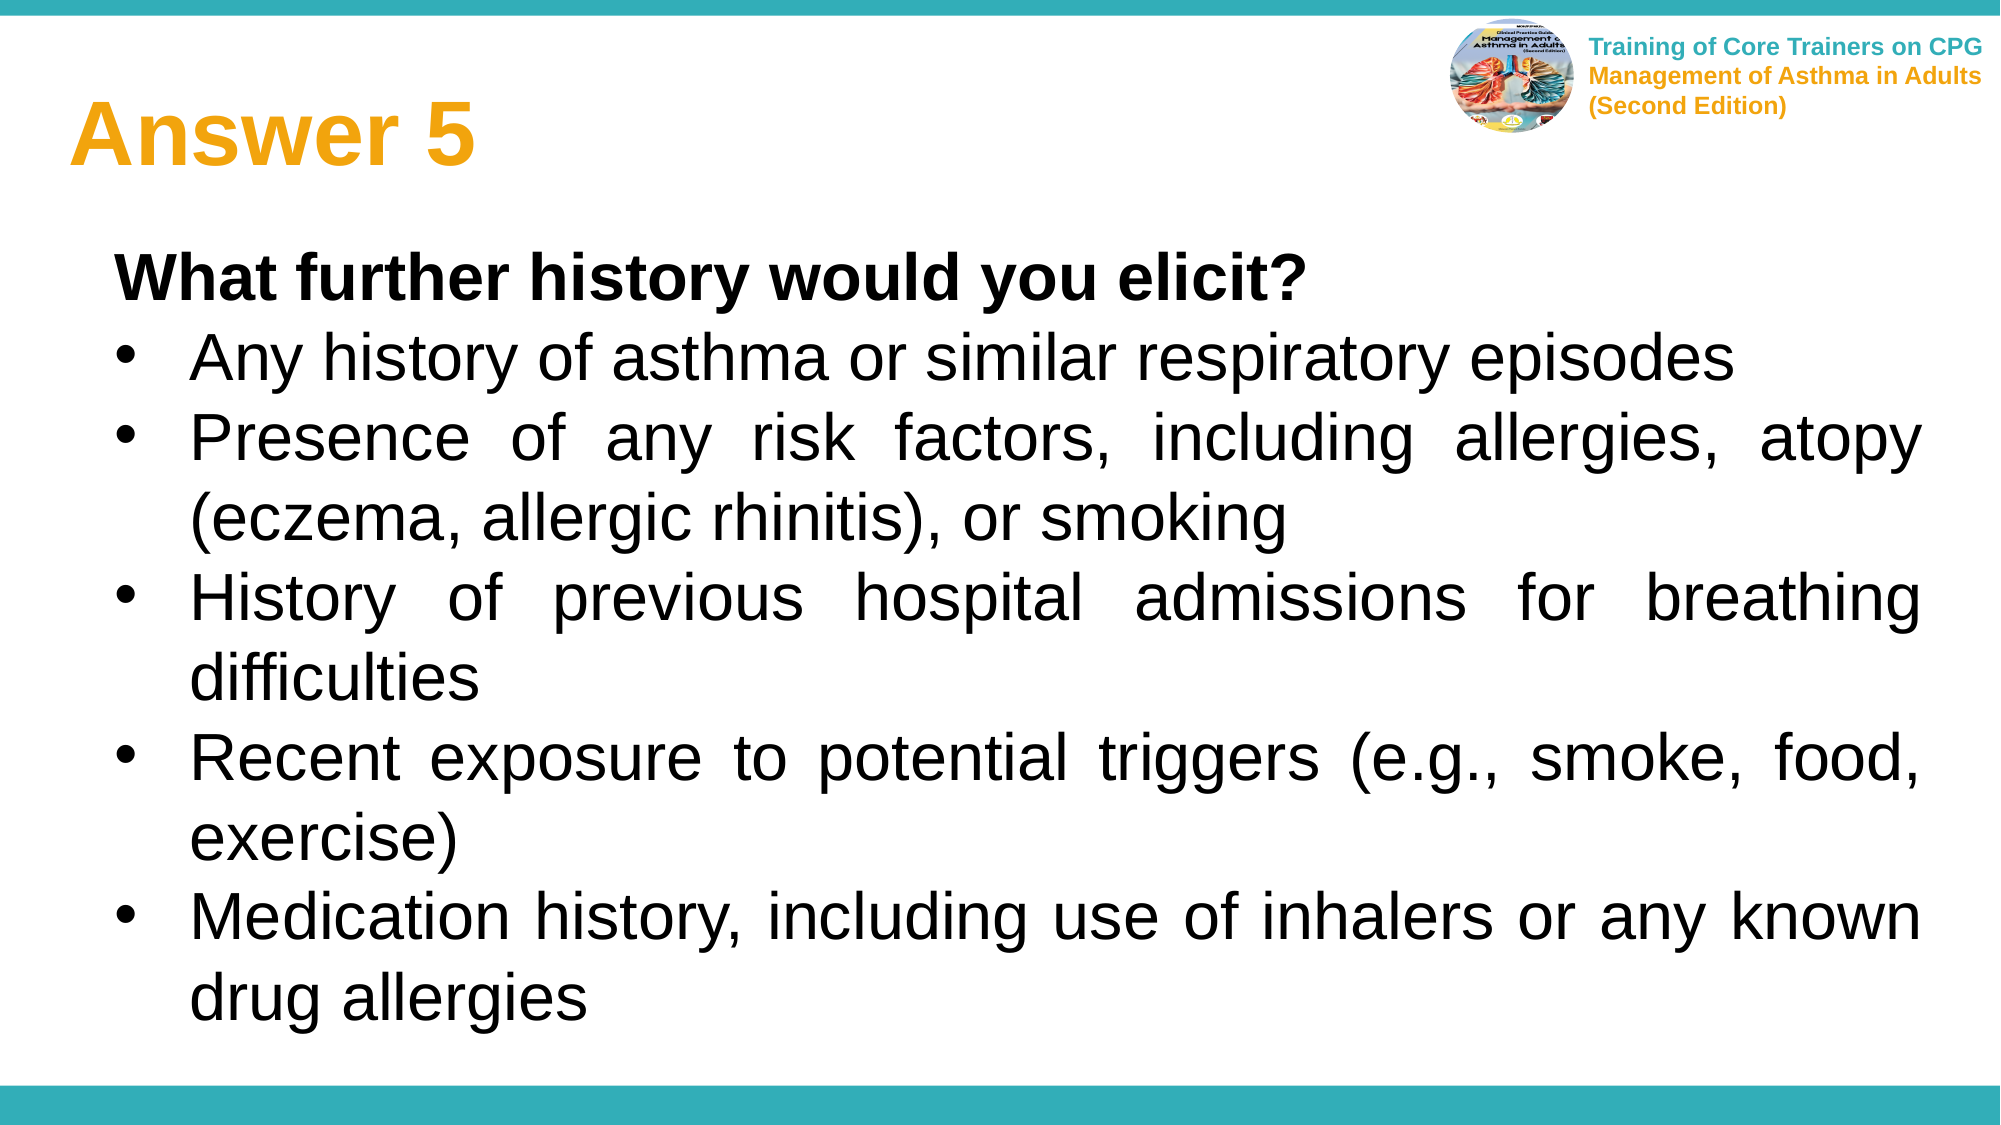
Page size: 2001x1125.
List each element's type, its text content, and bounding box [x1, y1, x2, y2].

text_box What further history would you elicit? Any history of asthma or similar respiratory episodes Presence of any risk factors, including allergies, atopy (eczema, allergic rhinitis), or smoking History of previous hospital admissions for breathing difficulties Recent exposure to potential triggers (e.g., smoke, food, exercise) Medication history, including use of inhalers or any known drug allergies [99, 226, 1940, 1041]
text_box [1449, 18, 2000, 133]
list Answer 5 [3, 65, 2000, 192]
